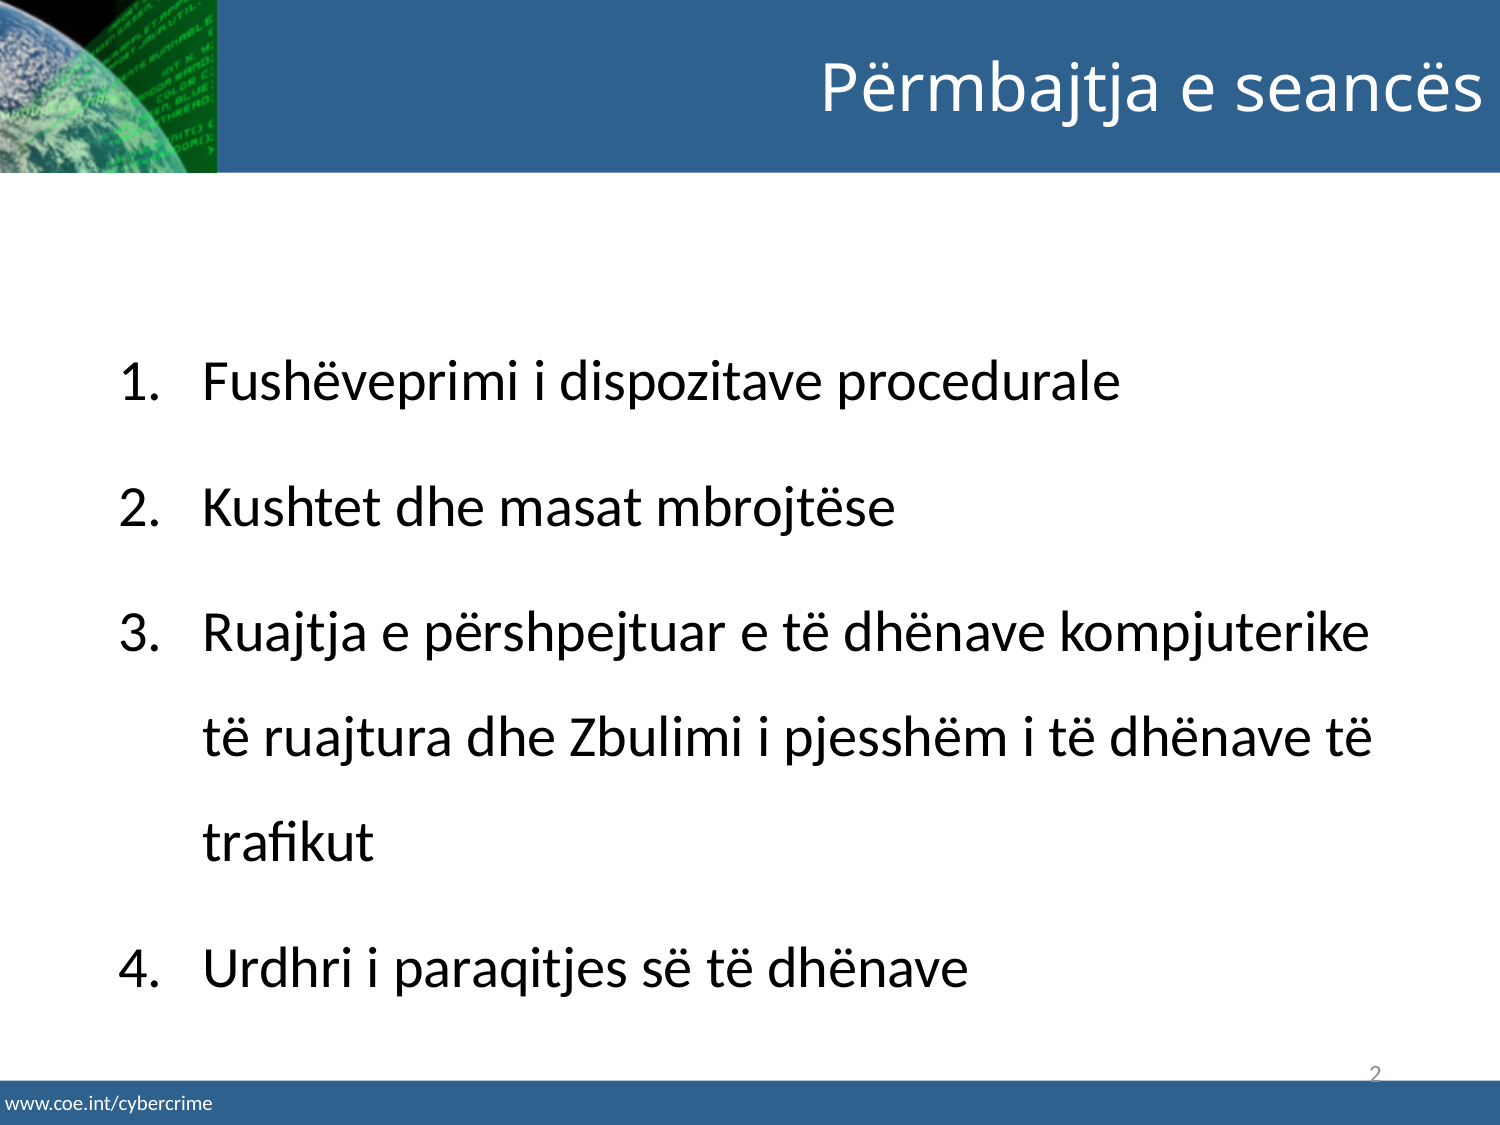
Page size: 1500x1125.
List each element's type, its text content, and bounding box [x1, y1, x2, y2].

list Fushëveprimi i dispozitave procedurale Kushtet dhe masat mbrojtëse Ruajtja e përshpejtuar e të dhënave kompjuterike të ruajtura dhe Zbulimi i pjesshëm i të dhënave të trafikut Urdhri i paraqitjes së të dhënave [103, 299, 1397, 1014]
picture [0, 0, 217, 173]
list Përmbajtja e seancës [421, 0, 1500, 172]
slide_number 2 [1059, 1042, 1397, 1103]
